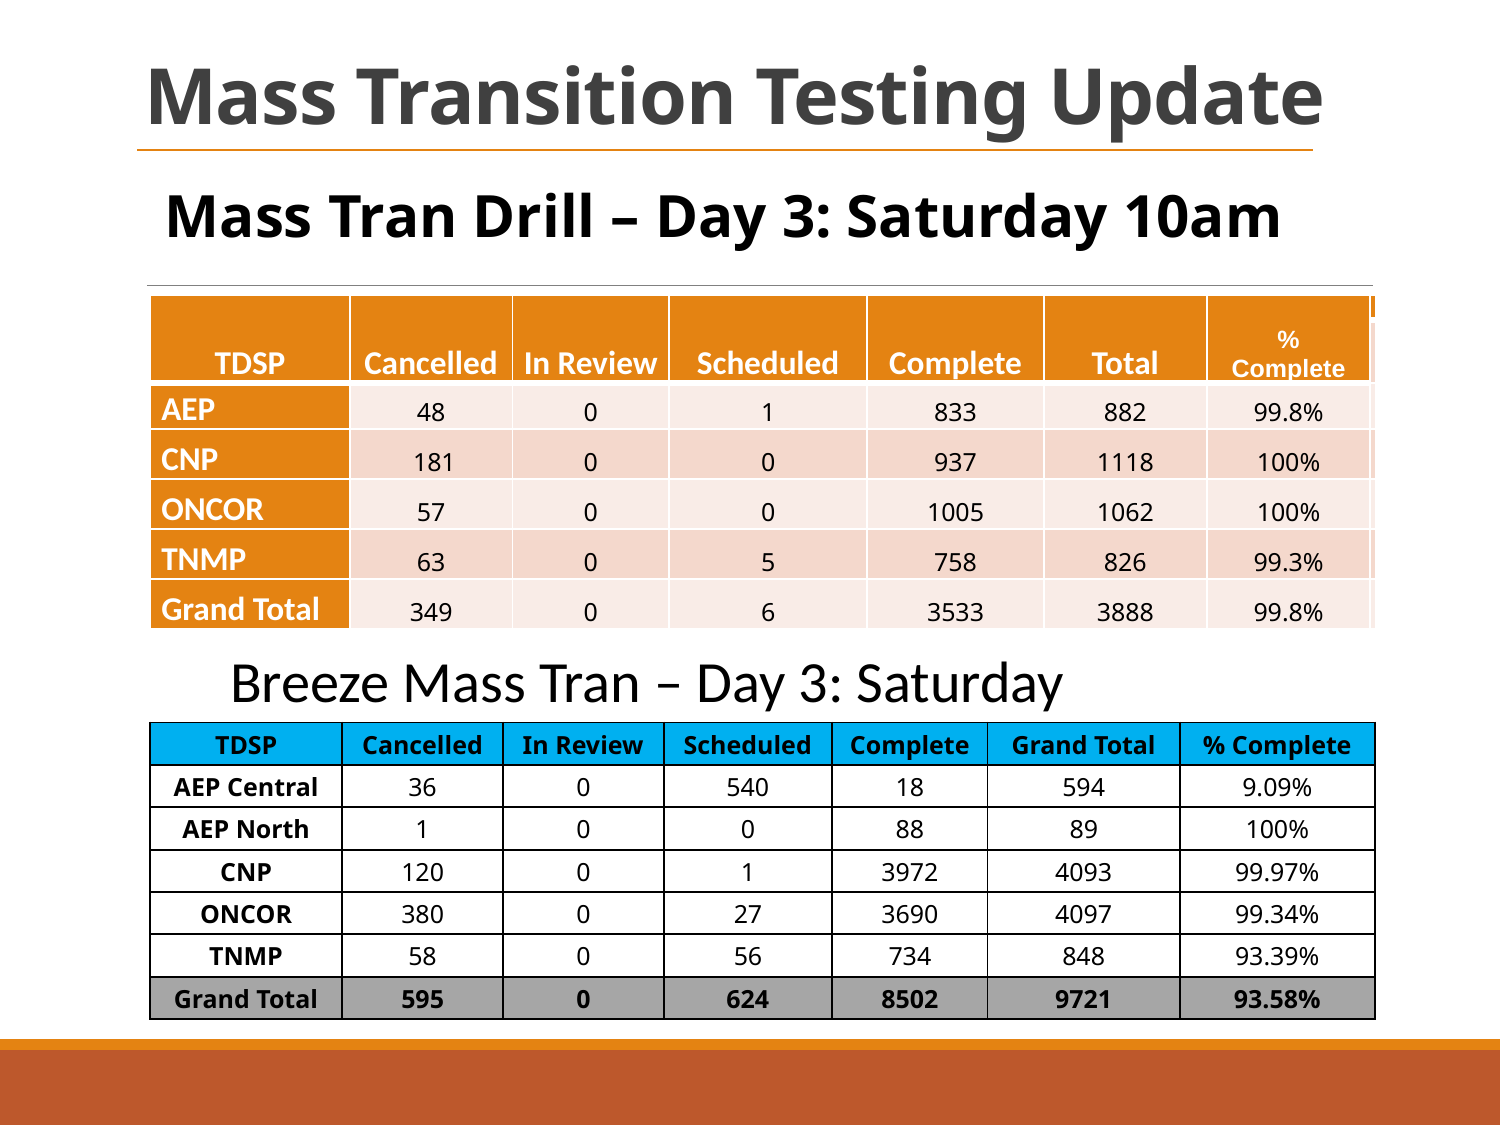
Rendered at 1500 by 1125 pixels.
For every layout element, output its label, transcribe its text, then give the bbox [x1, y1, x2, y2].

table_cell 58 [343, 935, 502, 976]
table_cell TNMP [151, 530, 349, 578]
table_cell 89 [988, 808, 1179, 849]
table_cell 100% [1208, 430, 1369, 478]
table_cell 100% [1208, 480, 1369, 528]
table_header Scheduled [670, 315, 866, 380]
table_cell 99.8% [1208, 386, 1369, 428]
table_cell 758 [868, 530, 1043, 578]
table_cell 595 [343, 978, 502, 1018]
table_cell 1005 [868, 480, 1043, 528]
table_cell 63 [351, 530, 512, 578]
table_cell 18 [833, 766, 987, 806]
table_cell 0 [504, 935, 663, 976]
table_header Grand Total [988, 723, 1179, 764]
table_cell 833 [868, 386, 1043, 428]
table_cell 120 [343, 851, 502, 891]
table_header Cancelled [351, 315, 512, 380]
table_cell 0 [665, 808, 831, 849]
table_cell 48 [351, 386, 512, 428]
table_cell 3690 [833, 893, 987, 933]
table_header TDSP [151, 723, 341, 764]
table_cell 0 [504, 766, 663, 806]
table_cell 8502 [833, 978, 987, 1018]
table_cell 848 [988, 935, 1179, 976]
table_cell Grand Total [151, 978, 341, 1018]
table_header Complete [833, 723, 987, 764]
table_cell 27 [665, 893, 831, 933]
table_cell 0 [504, 808, 663, 849]
table_cell AEP North [151, 808, 341, 849]
table_cell 734 [833, 935, 987, 976]
table_header Total [1045, 315, 1206, 380]
table_cell 99.8% [1208, 580, 1369, 628]
table_cell 0 [504, 978, 663, 1018]
table_cell 0 [504, 893, 663, 933]
table_cell 9.09% [1181, 766, 1374, 806]
table_cell 826 [1045, 530, 1206, 578]
table_cell 0 [513, 430, 668, 478]
table_cell 1118 [1045, 430, 1206, 478]
table_cell 93.39% [1181, 935, 1374, 976]
table_cell 1062 [1045, 480, 1206, 528]
table_cell ONCOR [151, 893, 341, 933]
table_cell CNP [151, 430, 349, 478]
table_cell 0 [513, 530, 668, 578]
table_header In Review [504, 723, 663, 764]
table_cell 181 [351, 430, 512, 478]
table_cell CNP [151, 851, 341, 891]
table_cell [1371, 323, 1375, 382]
table_cell 4097 [988, 893, 1179, 933]
table_cell [1371, 430, 1375, 478]
table_cell TNMP [151, 935, 341, 976]
table_cell 0 [670, 430, 866, 478]
table_cell 3533 [868, 580, 1043, 628]
table_cell 99.34% [1181, 893, 1374, 933]
table_cell 540 [665, 766, 831, 806]
table_cell [1371, 530, 1375, 578]
table_cell 0 [513, 386, 668, 428]
table_cell 624 [665, 978, 831, 1018]
table_cell AEP Central [151, 766, 341, 806]
table_cell 6 [670, 580, 866, 628]
text_box [150, 239, 1500, 315]
text_box Mass Tran Drill – Day 3: Saturday 10am [149, 179, 1363, 278]
table_header TDSP [151, 315, 349, 380]
table_cell 99.3% [1208, 530, 1369, 578]
table_cell 56 [665, 935, 831, 976]
table_header % Complete [1208, 315, 1369, 380]
table_cell Grand Total [151, 580, 349, 628]
table_header Cancelled [343, 723, 502, 764]
table_cell 3888 [1045, 580, 1206, 628]
table_cell 93.58% [1181, 978, 1374, 1018]
table_cell [1371, 384, 1375, 428]
table_header % Complete [1181, 723, 1374, 764]
table_header Complete [868, 315, 1043, 380]
text_box Mass Transition Testing Update [129, 43, 1363, 150]
table_cell [1371, 480, 1375, 528]
table_cell 9721 [988, 978, 1179, 1018]
table_cell 1 [670, 386, 866, 428]
table_header In Review [513, 315, 668, 380]
table_cell 0 [670, 480, 866, 528]
table_cell 99.97% [1181, 851, 1374, 891]
table_cell 100% [1181, 808, 1374, 849]
table_cell 0 [513, 580, 668, 628]
table_cell 0 [513, 480, 668, 528]
table_header Scheduled [665, 723, 831, 764]
table_cell ONCOR [151, 480, 349, 528]
text_box Breeze Mass Tran – Day 3: Saturday [215, 636, 1080, 722]
table_cell 4093 [988, 851, 1179, 891]
table_cell 882 [1045, 386, 1206, 428]
table_cell 937 [868, 430, 1043, 478]
table_cell 1 [343, 808, 502, 849]
table_cell 3972 [833, 851, 987, 891]
table_cell AEP [151, 386, 349, 428]
table_cell 349 [351, 580, 512, 628]
table_cell [1371, 580, 1375, 628]
table_cell 1 [665, 851, 831, 891]
table_cell 36 [343, 766, 502, 806]
table_cell 5 [670, 530, 866, 578]
table_cell 0 [504, 851, 663, 891]
table_cell 380 [343, 893, 502, 933]
table_cell 88 [833, 808, 987, 849]
table_cell 57 [351, 480, 512, 528]
table_cell 594 [988, 766, 1179, 806]
